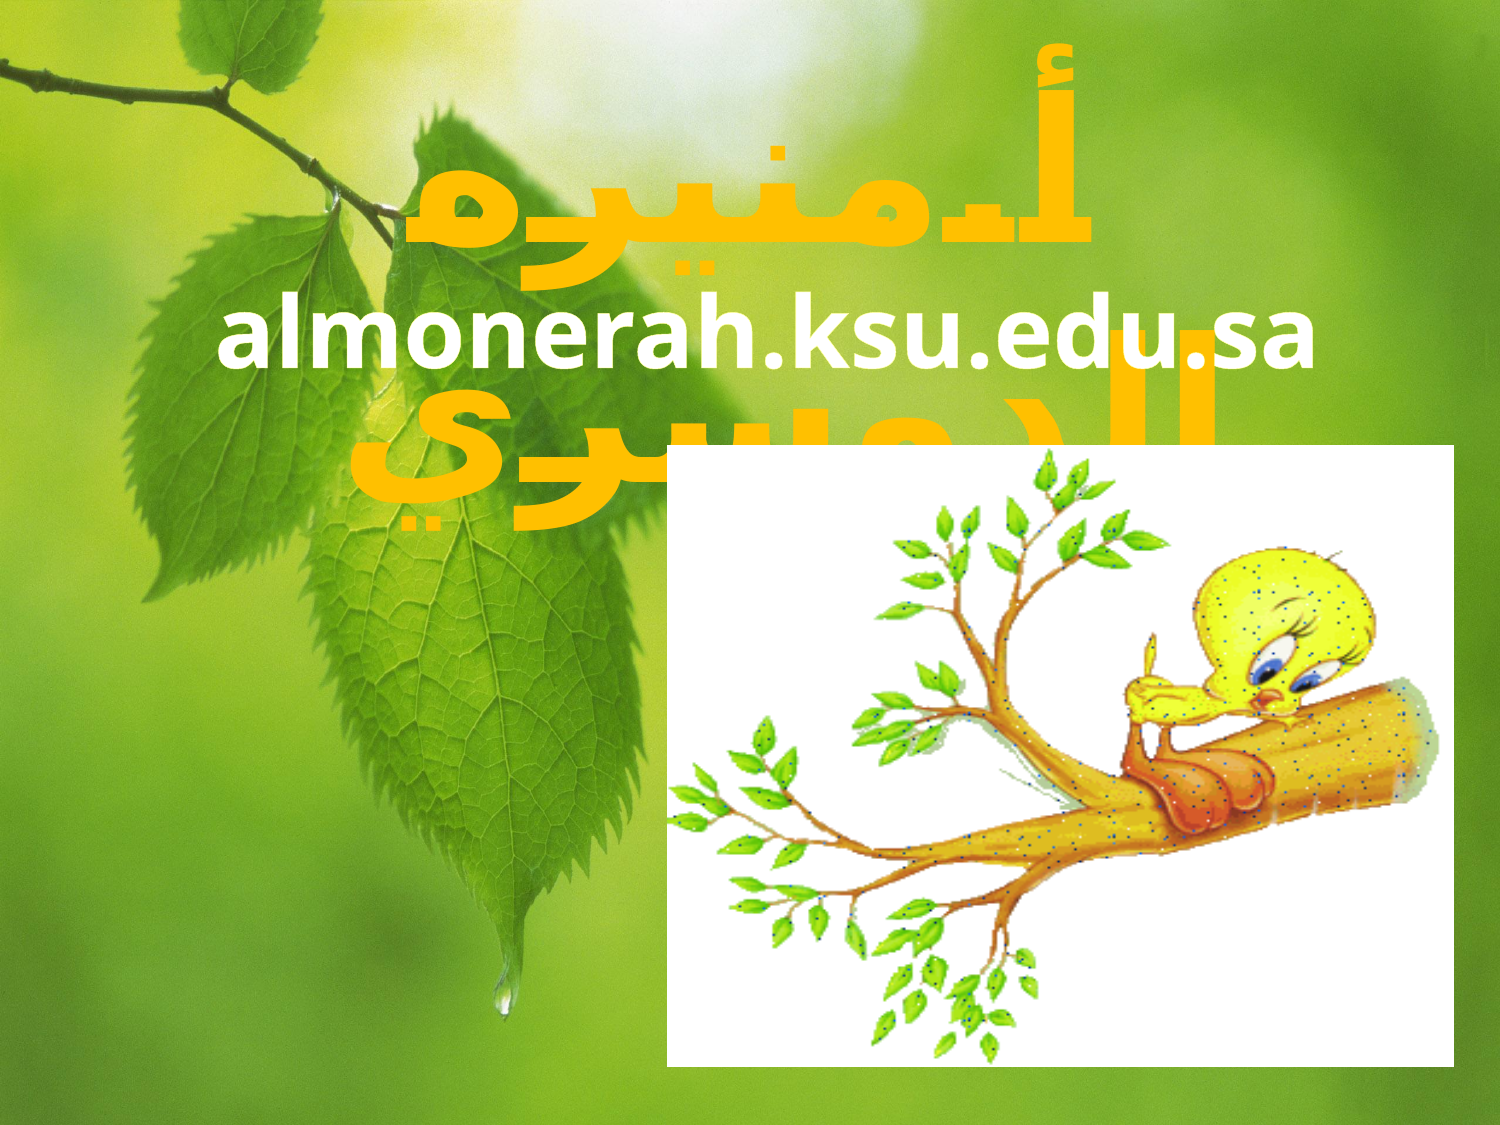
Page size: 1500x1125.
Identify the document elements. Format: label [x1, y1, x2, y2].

picture [667, 445, 1454, 1067]
list [0, 0, 1500, 1125]
